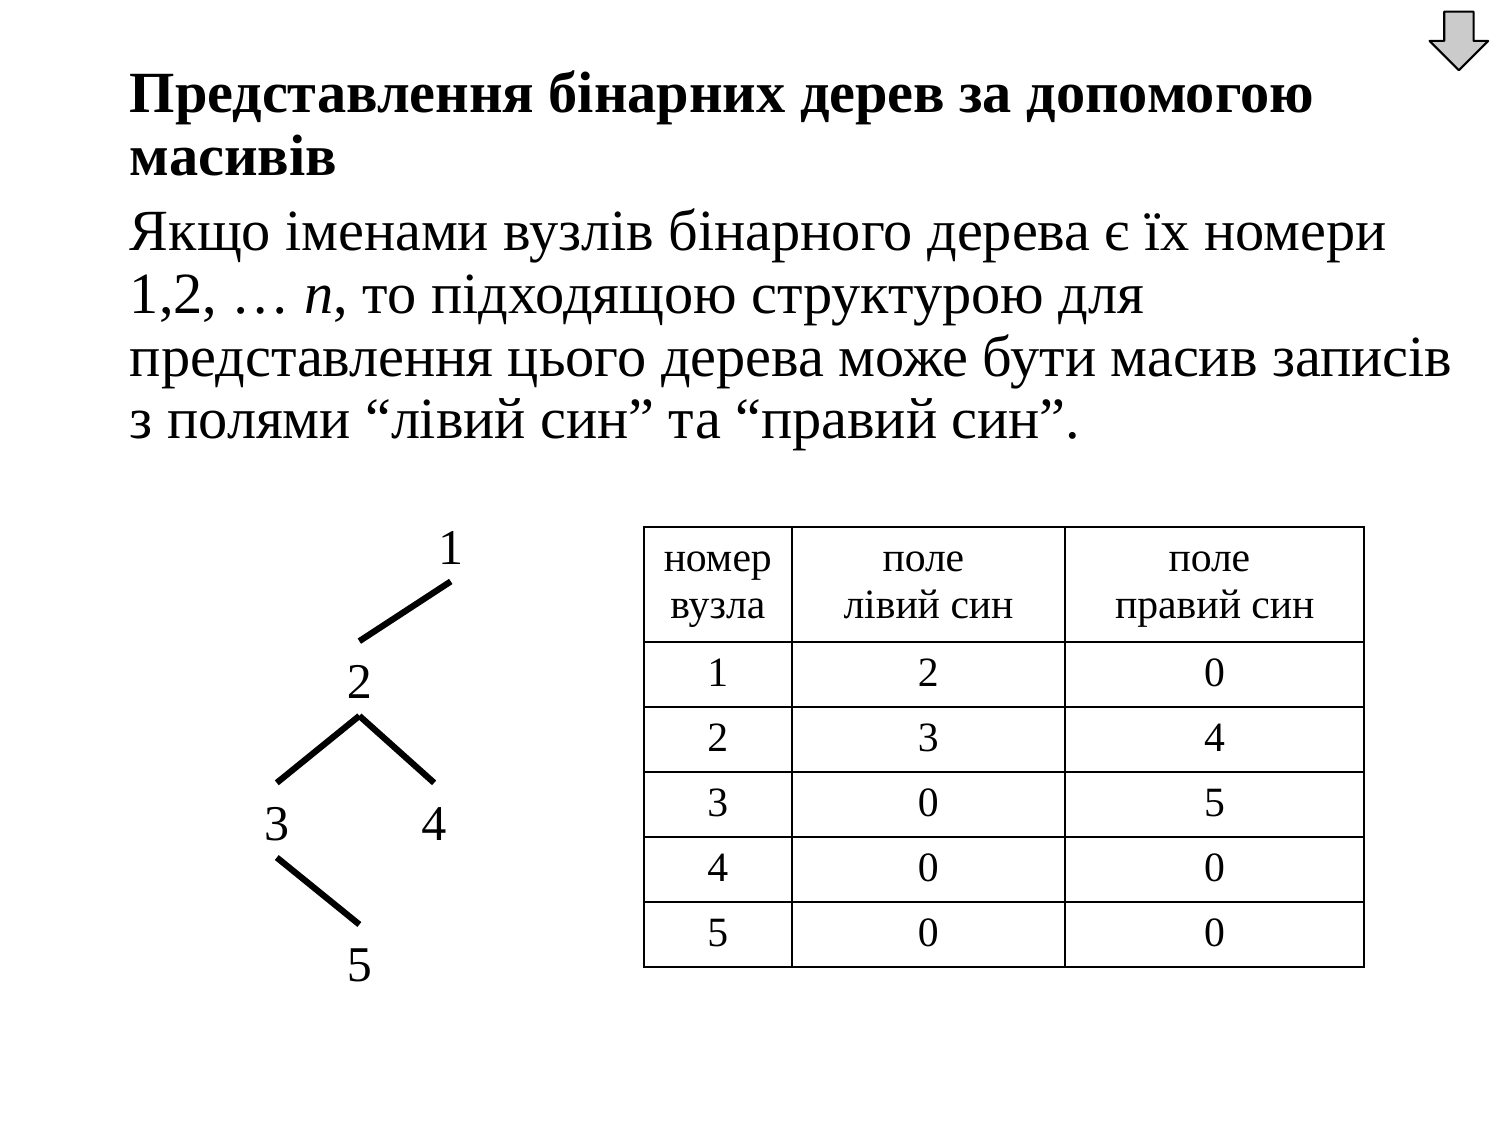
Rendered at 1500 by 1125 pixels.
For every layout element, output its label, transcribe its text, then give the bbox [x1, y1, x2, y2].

table_cell 0 [793, 773, 1064, 836]
table_cell 0 [1066, 838, 1363, 901]
table_cell 4 [1066, 708, 1363, 771]
table_cell 0 [1066, 643, 1363, 706]
table_cell 3 [793, 708, 1064, 771]
table_cell 2 [645, 708, 791, 771]
table_cell 0 [1066, 903, 1363, 966]
list Представлення бінарних дерев за допомогою масивів Якщо іменами вузлів бінарного дерева є їх номери 1,2, … n, то підходящою структурою для представлення цього дерева може бути масив записів з полями “лівий син” та “правий син”. [0, 54, 1500, 488]
table_cell 0 [793, 838, 1064, 901]
table_header номер вузла [645, 528, 791, 641]
table_cell 2 [793, 643, 1064, 706]
table_header поле лівий син [793, 528, 1064, 641]
text_box [1429, 11, 1489, 71]
table_cell 3 [645, 773, 791, 836]
table_cell 1 [645, 643, 791, 706]
table_cell 0 [793, 903, 1064, 966]
table_cell 5 [1066, 773, 1363, 836]
table_header поле правий син [1066, 528, 1363, 641]
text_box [248, 506, 479, 1000]
table_cell 4 [645, 838, 791, 901]
table_cell 5 [645, 903, 791, 966]
